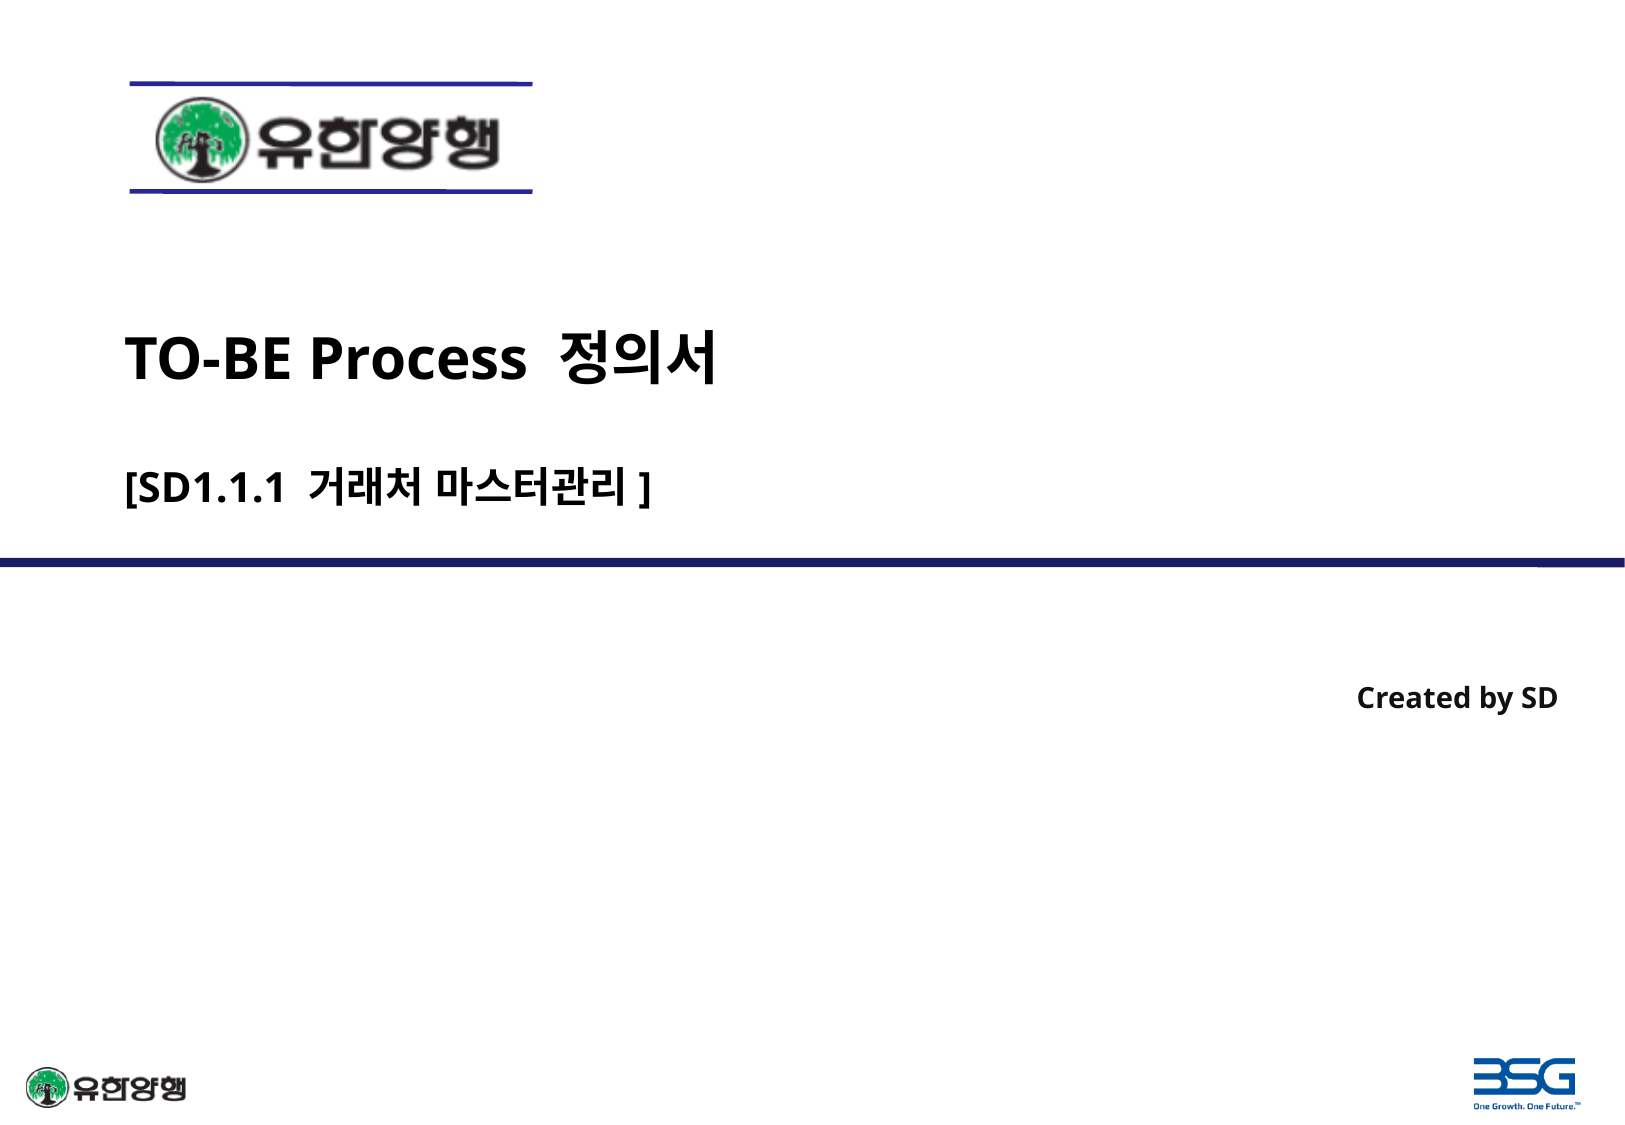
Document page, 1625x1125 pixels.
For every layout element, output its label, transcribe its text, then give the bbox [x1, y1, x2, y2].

text_box TO-BE Process 정의서 [SD1.1.1 거래처 마스터관리] [109, 313, 1304, 519]
picture [19, 1062, 192, 1110]
picture [143, 88, 513, 189]
picture [1472, 1058, 1581, 1110]
text_box Created by SD [941, 660, 1575, 722]
